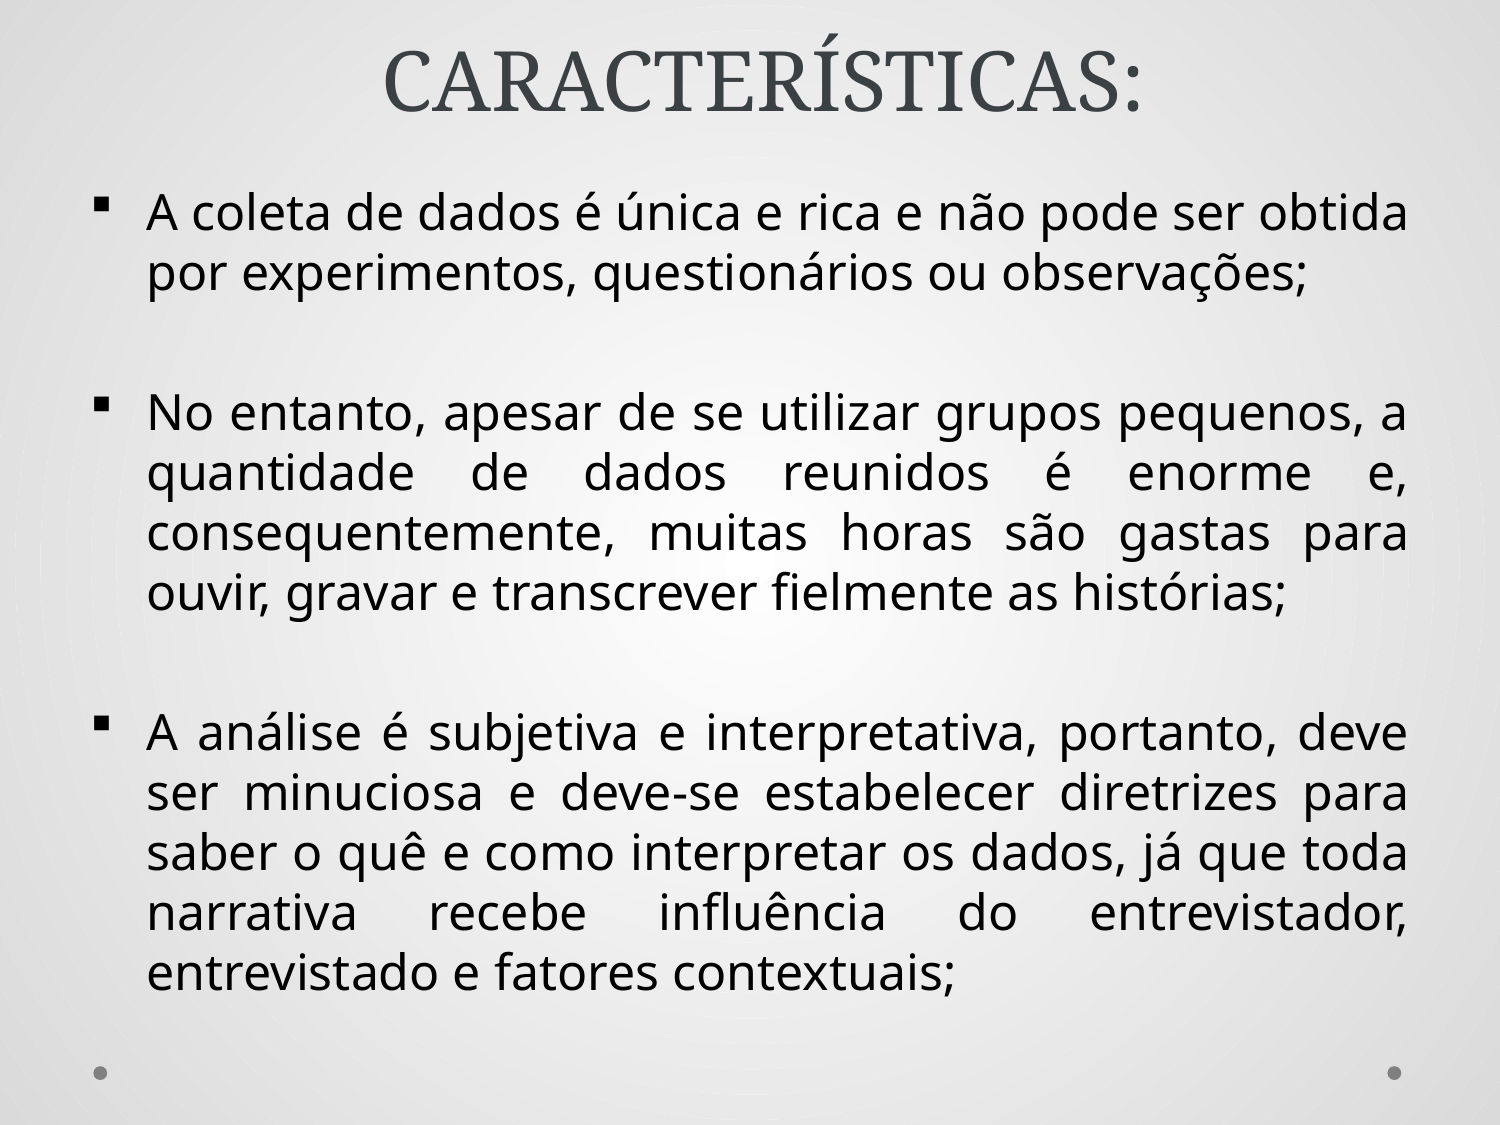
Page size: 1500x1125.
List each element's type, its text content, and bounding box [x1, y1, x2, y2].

title CARACTERÍSTICAS: [88, 0, 1439, 136]
list A coleta de dados é única e rica e não pode ser obtida por experimentos, questionários ou observações; No entanto, apesar de se utilizar grupos pequenos, a quantidade de dados reunidos é enorme e, consequentemente, muitas horas são gastas para ouvir, gravar e transcrever fielmente as histórias; A análise é subjetiva e interpretativa, portanto, deve ser minuciosa e deve-se estabelecer diretrizes para saber o quê e como interpretar os dados, já que toda narrativa recebe influência do entrevistador, entrevistado e fatores contextuais; [75, 172, 1425, 1106]
